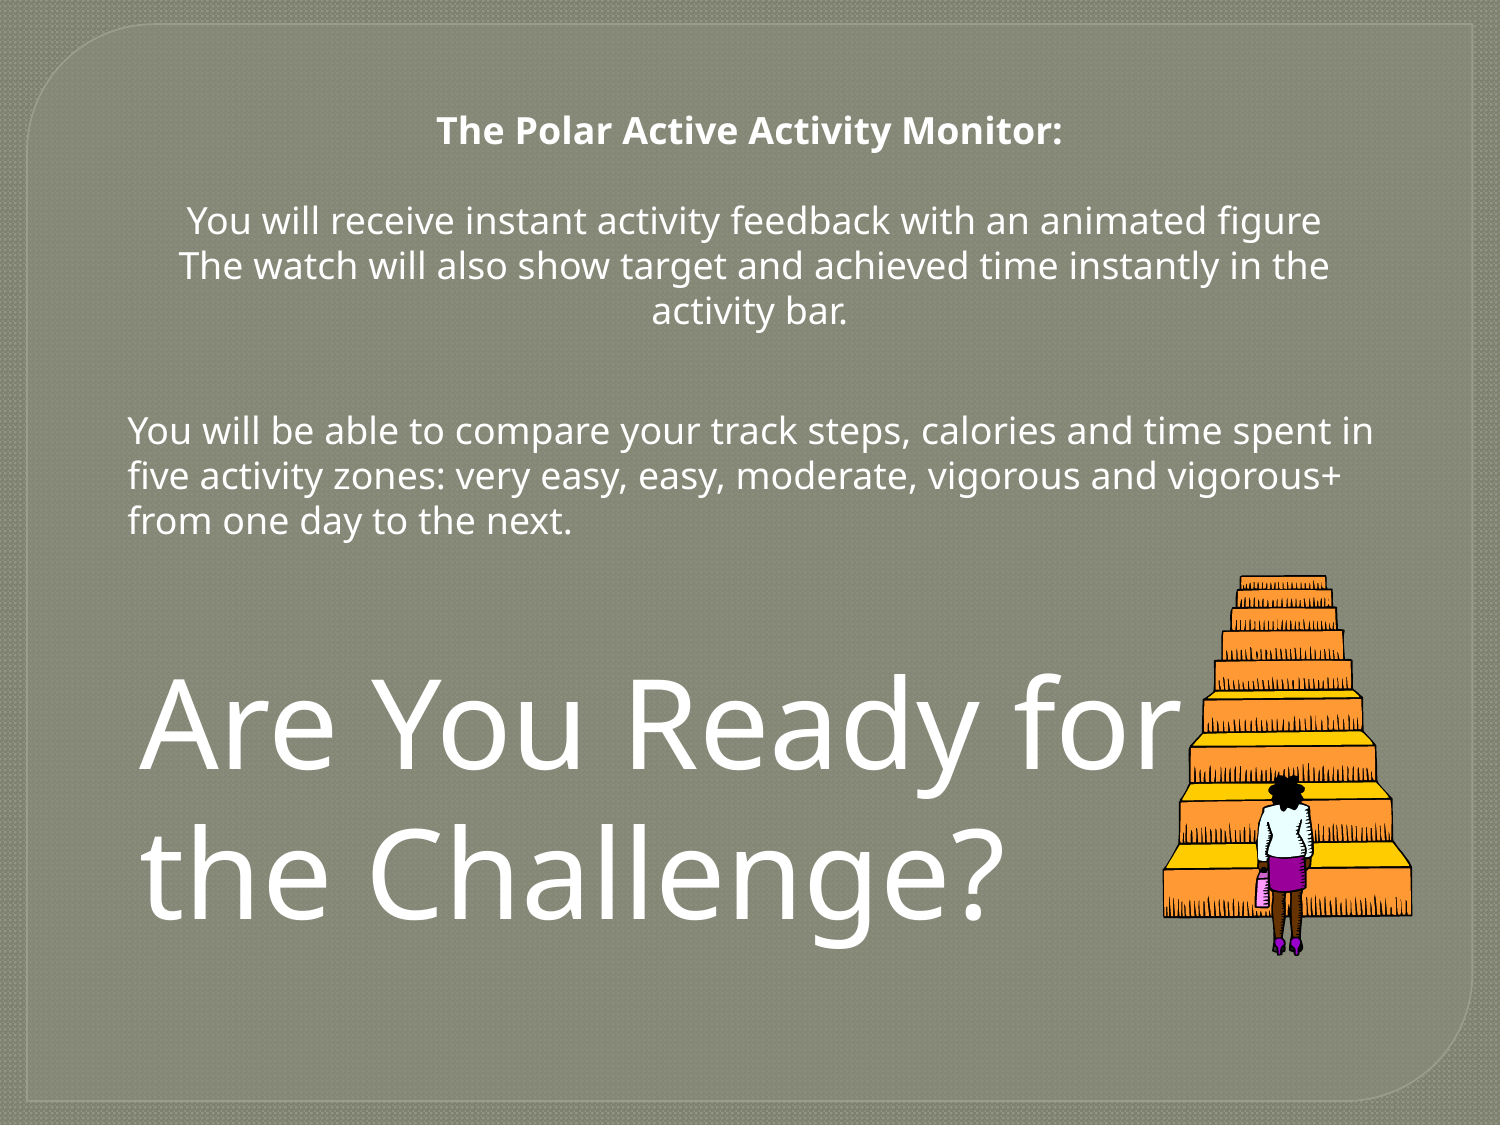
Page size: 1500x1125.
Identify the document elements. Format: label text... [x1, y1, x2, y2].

text_box The Polar Active Activity Monitor: You will receive instant activity feedback with an animated figure The watch will also show target and achieved time instantly in the activity bar. [87, 99, 1413, 430]
text_box You will be able to compare your track steps, calories and time spent in five activity zones: very easy, easy, moderate, vigorous and vigorous+ from one day to the next. [112, 399, 1400, 550]
text_box Are You Ready for the Challenge? [125, 637, 1155, 953]
picture [1162, 574, 1413, 957]
